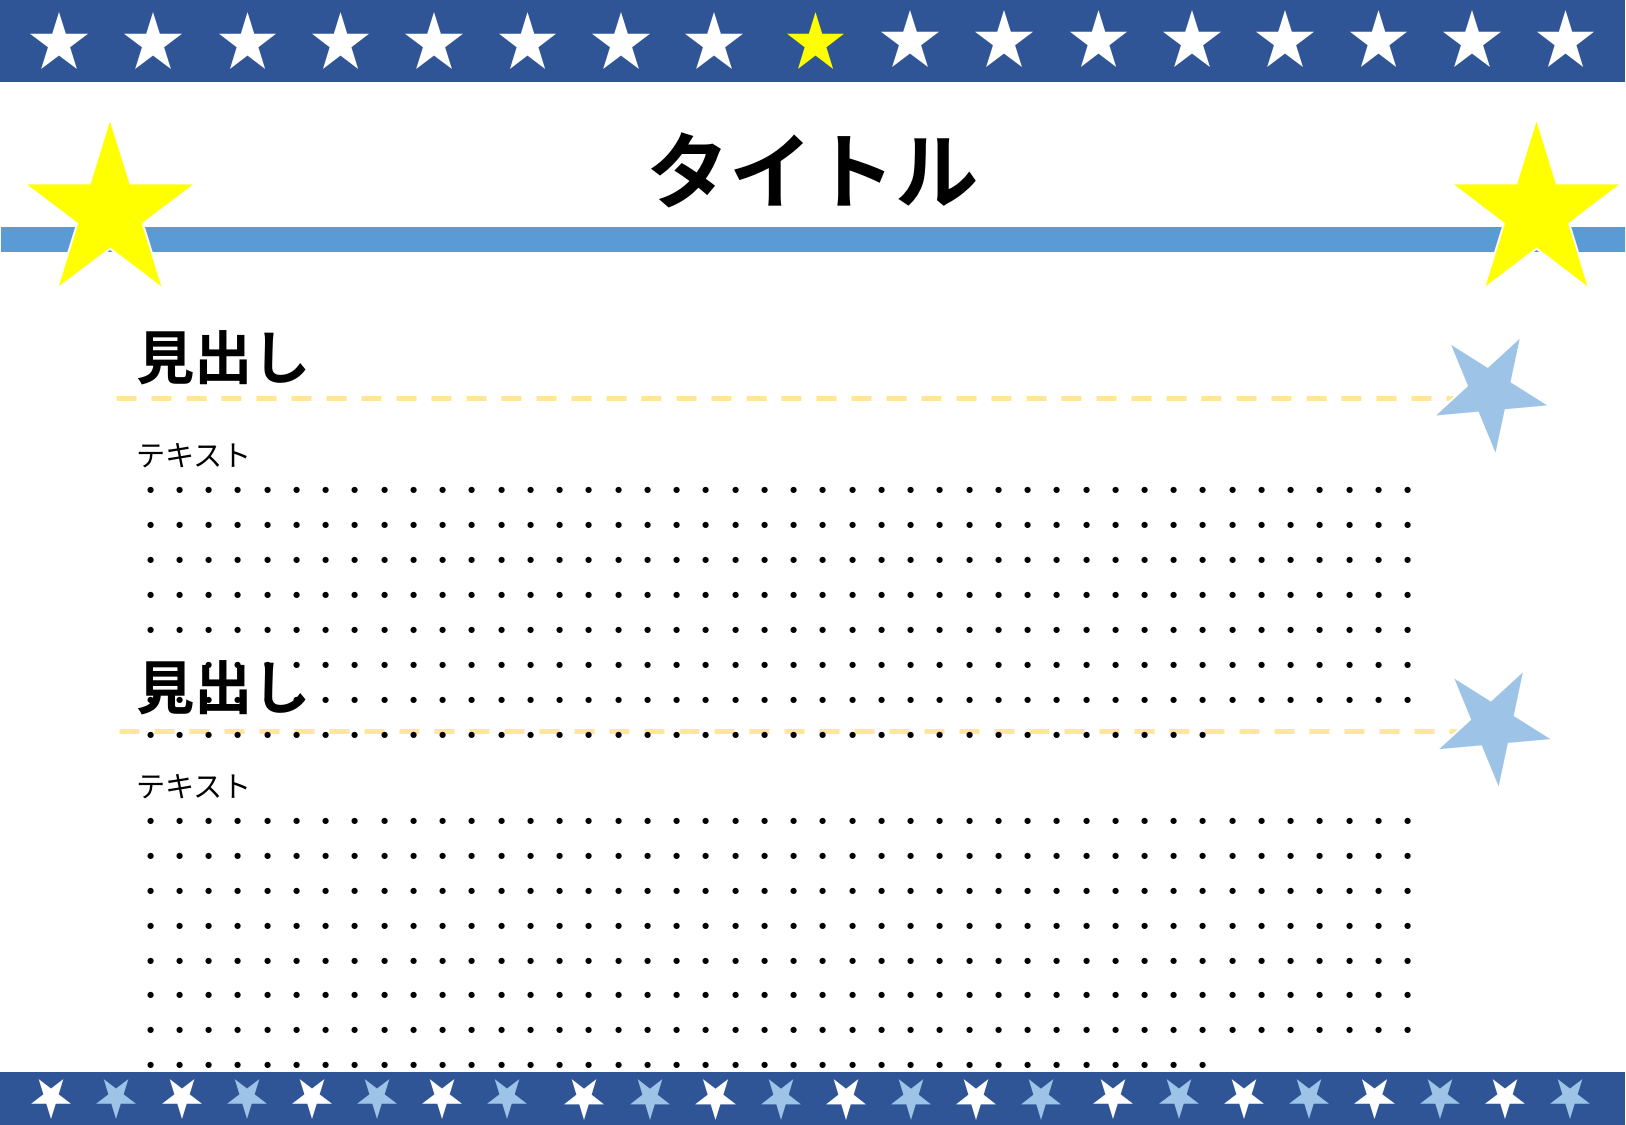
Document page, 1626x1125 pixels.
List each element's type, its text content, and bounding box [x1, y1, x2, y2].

text_box 見出し [121, 643, 1435, 729]
picture [0, 0, 1626, 1125]
text_box 見出し [121, 313, 1435, 399]
text_box タイトル [211, 111, 1414, 227]
text_box テキスト ・・・・・・・・・・・・・・・・・・・・・・・・・・・・・・・・・・・・・・・・・・・・・・・・・・・・・・・・・・・・・・・・・・・・・・・・・・・・・・・・・・・・・・・・・・・・・・・・・・・・・・・・・・・・・・・・・・・・・・・・・・・・・・・・・・・・・・・・・・・・・・・・・・・・・・・・・・・・・・・・・・・・・・・・・・・・・・・・・・・・・・・・・・・・・・・・・・・・・・・・・・・・・・・・・・・・・・・・・・・・・・・・・・・・・・・・・・・・・・・・・・・・・・・・・・・・・・・・・・・・・・・・・・・・・・・・・・・・・・・・・・・・・・・・・・・・・・・・・・・・・・・・・・・・・・・・・・・・・・・・・・・・・・・・・・・・・・・・・・・・・・・・・ [121, 430, 1458, 760]
text_box テキスト ・・・・・・・・・・・・・・・・・・・・・・・・・・・・・・・・・・・・・・・・・・・・・・・・・・・・・・・・・・・・・・・・・・・・・・・・・・・・・・・・・・・・・・・・・・・・・・・・・・・・・・・・・・・・・・・・・・・・・・・・・・・・・・・・・・・・・・・・・・・・・・・・・・・・・・・・・・・・・・・・・・・・・・・・・・・・・・・・・・・・・・・・・・・・・・・・・・・・・・・・・・・・・・・・・・・・・・・・・・・・・・・・・・・・・・・・・・・・・・・・・・・・・・・・・・・・・・・・・・・・・・・・・・・・・・・・・・・・・・・・・・・・・・・・・・・・・・・・・・・・・・・・・・・・・・・・・・・・・・・・・・・・・・・・・・・・・・・・・・・・・・・・・ [121, 760, 1458, 1090]
